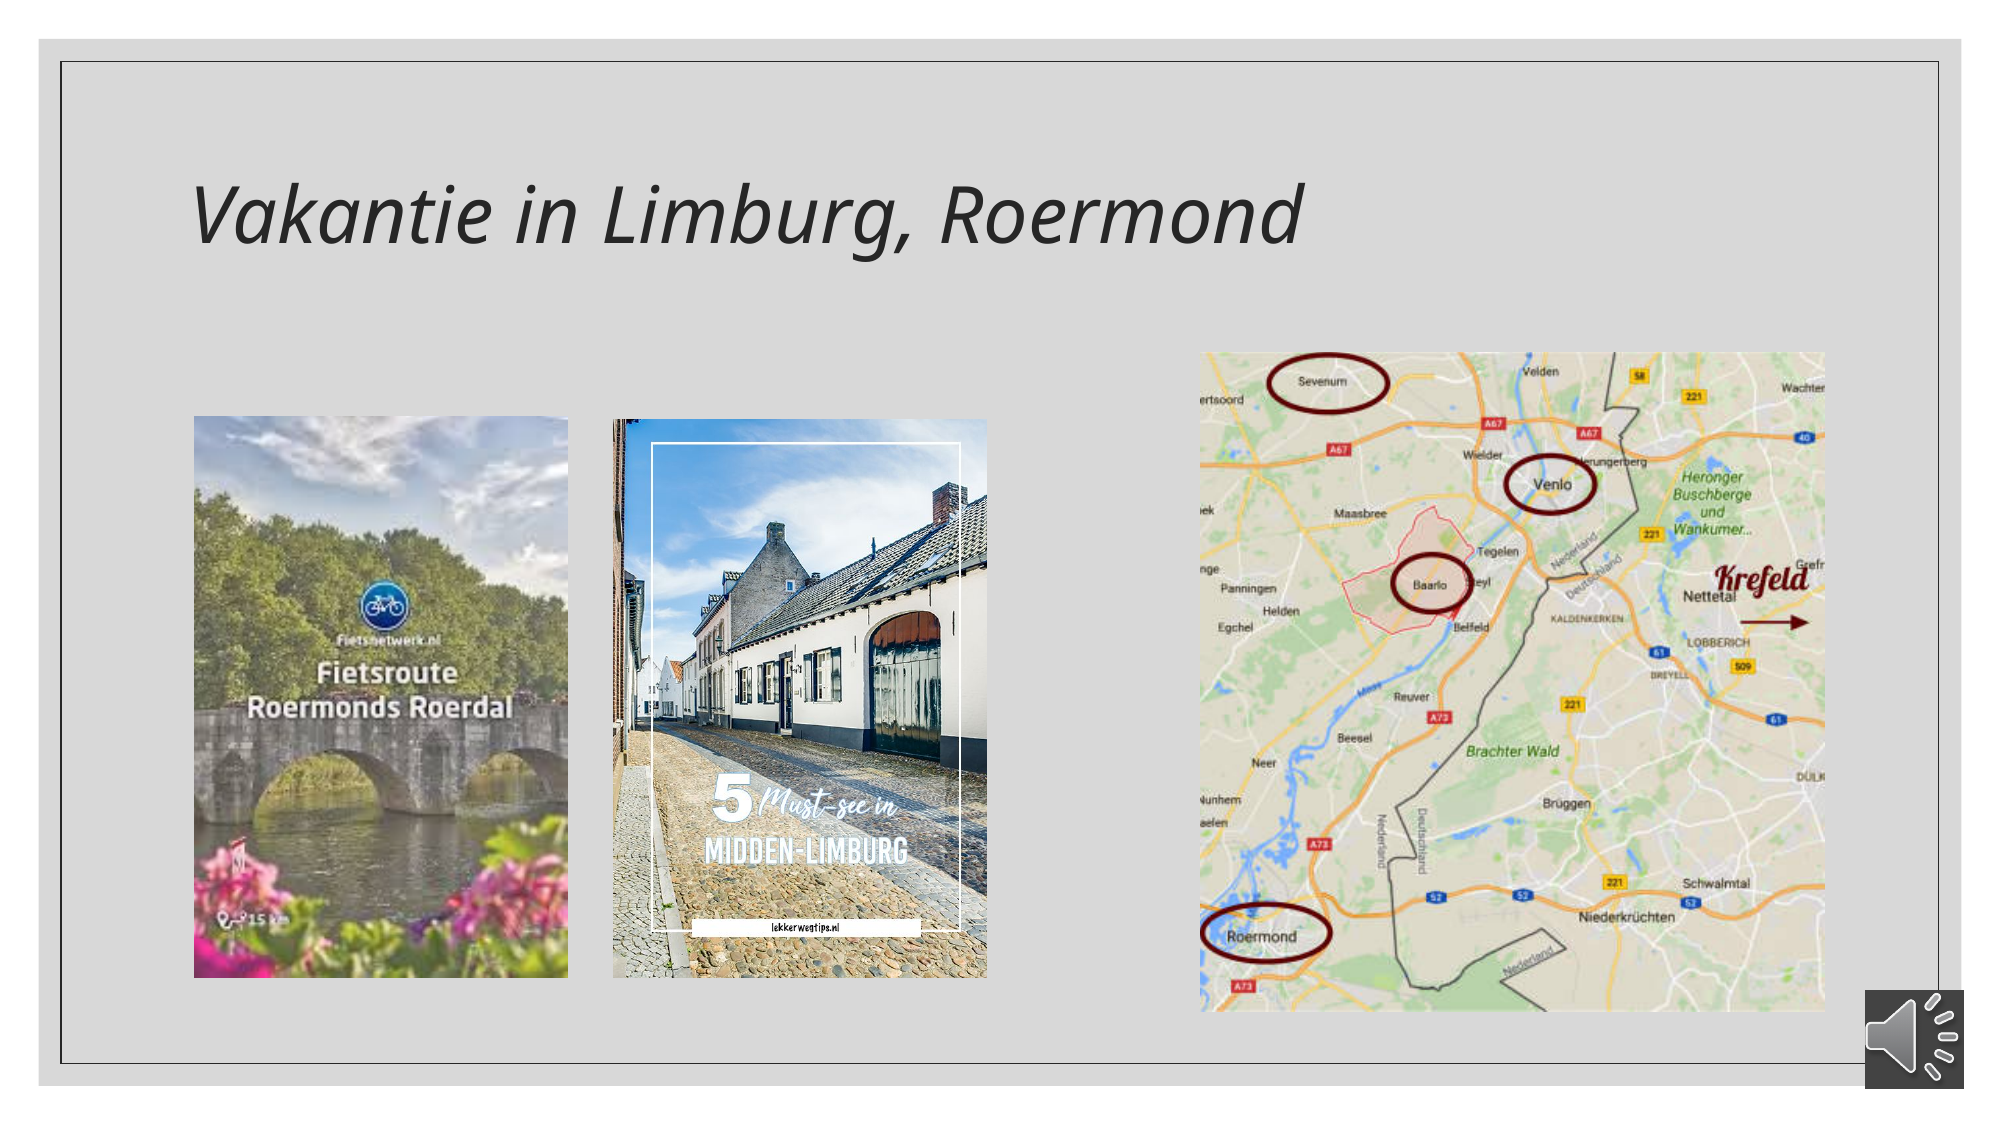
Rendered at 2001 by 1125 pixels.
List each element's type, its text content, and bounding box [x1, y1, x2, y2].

picture [1199, 352, 1825, 1012]
picture [194, 416, 568, 978]
picture [1864, 989, 1965, 1090]
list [613, 419, 987, 978]
title Vakantie in Limburg, Roermond [174, 105, 1825, 331]
